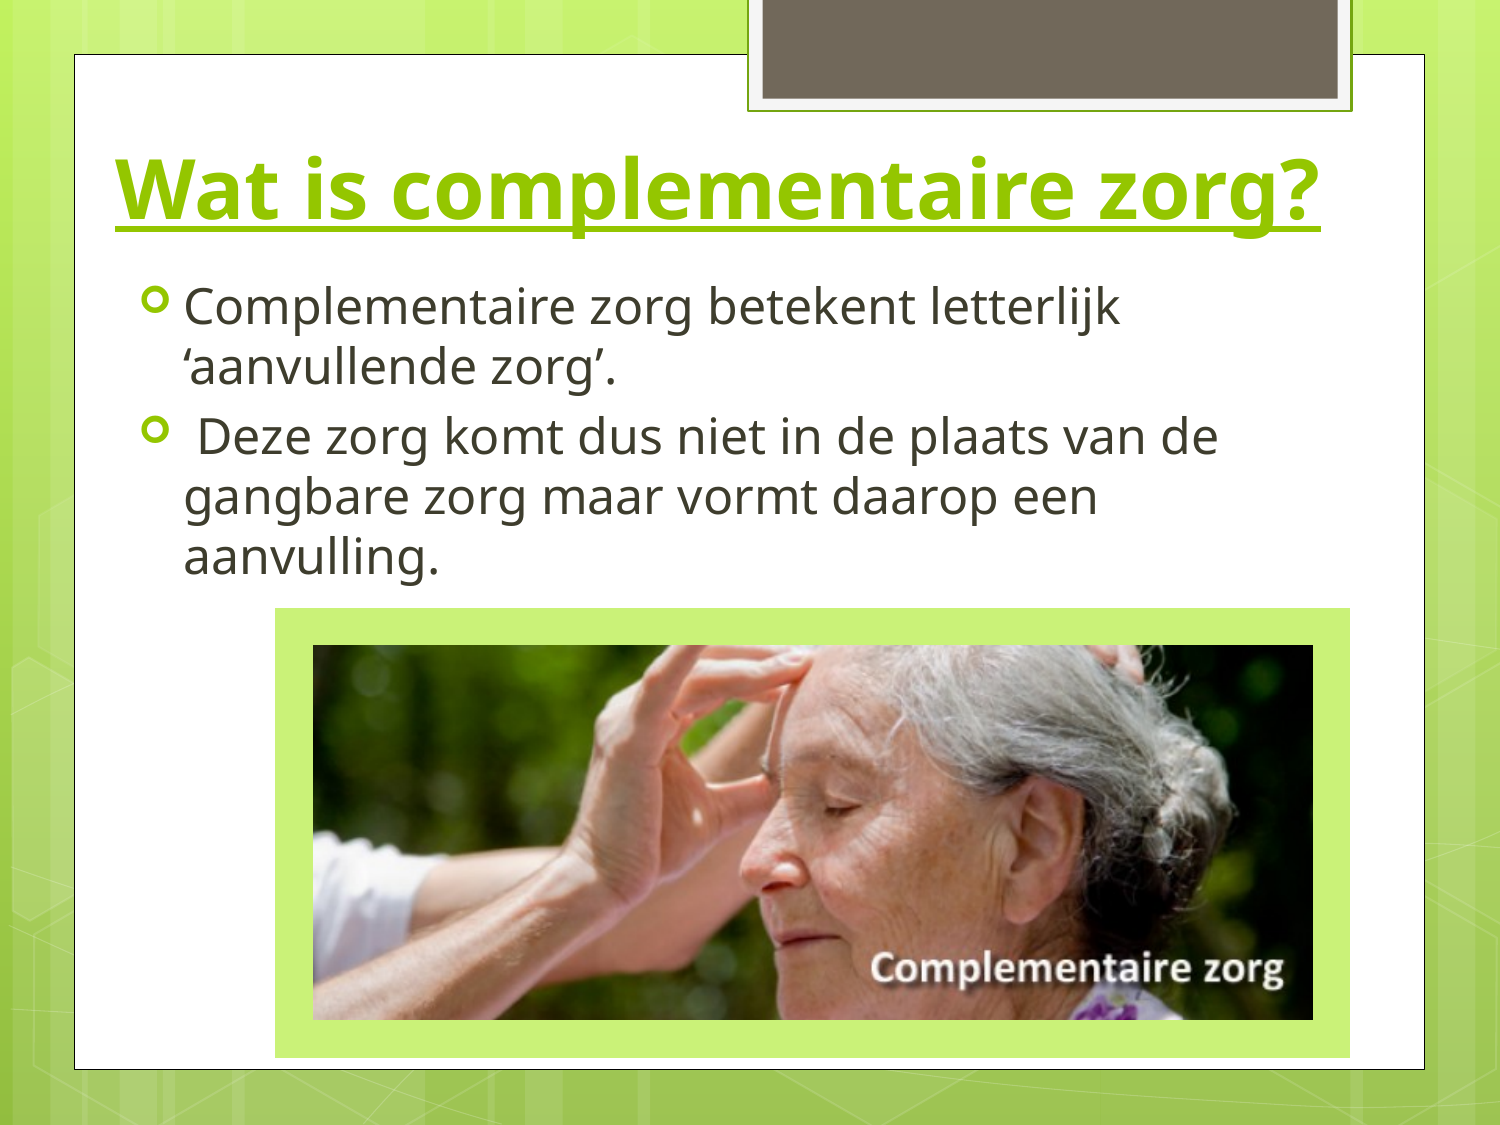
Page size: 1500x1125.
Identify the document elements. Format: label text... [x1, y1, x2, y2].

picture [312, 644, 1314, 1021]
list Complementaire zorg betekent letterlijk ‘aanvullende zorg’. Deze zorg komt dus niet in de plaats van de gangbare zorg maar vormt daarop een aanvulling. [112, 267, 1283, 934]
title Wat is complementaire zorg? [100, 19, 1378, 245]
